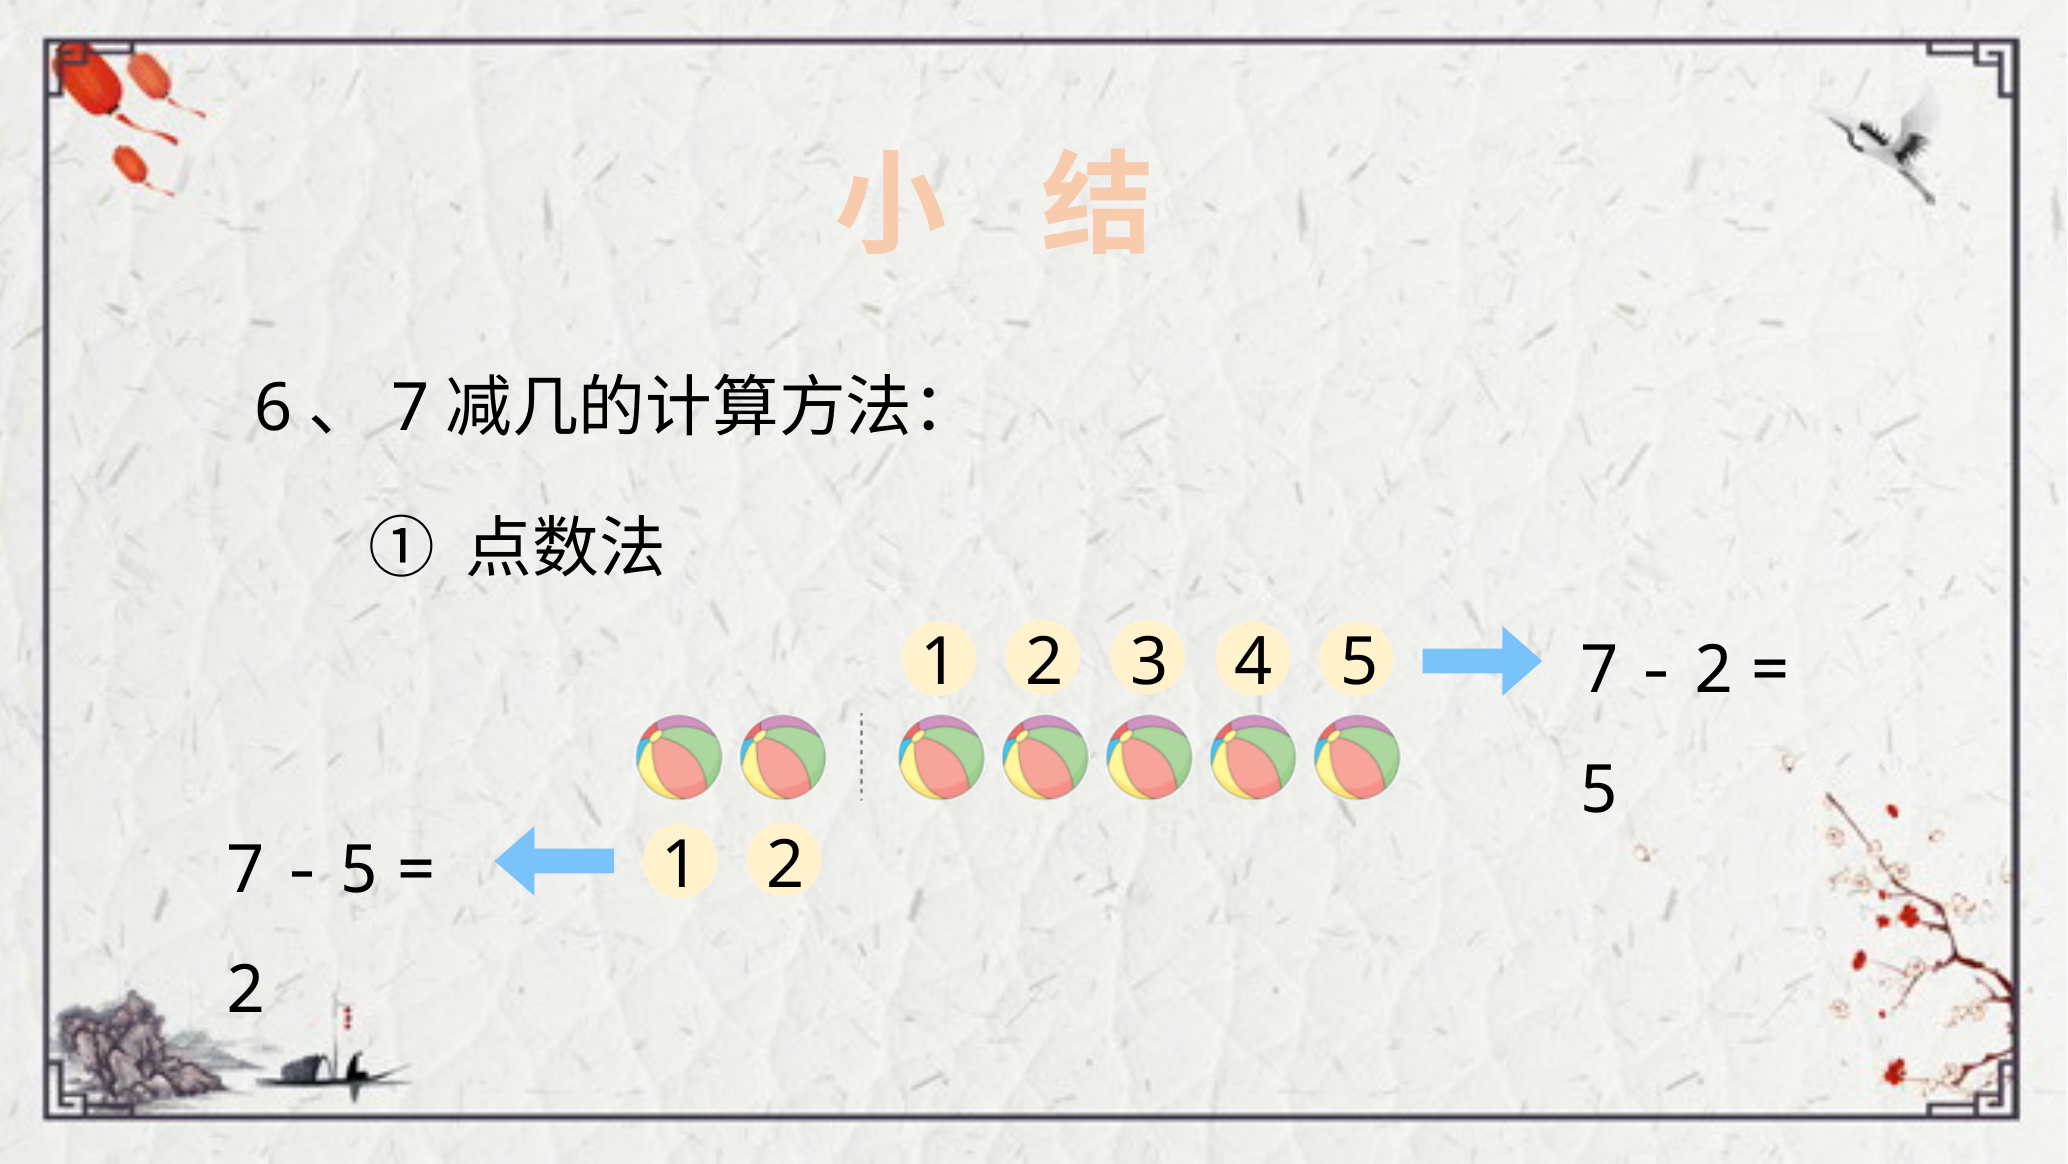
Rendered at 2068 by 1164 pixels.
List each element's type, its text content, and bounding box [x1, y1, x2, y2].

text_box [497, 823, 616, 899]
text_box [1421, 623, 1544, 699]
picture [0, 0, 2068, 1164]
text_box ① 点数法 [353, 457, 706, 593]
text_box 6、7减几的计算方法： [239, 316, 948, 452]
text_box 7 - 2 = 5 [1564, 578, 1827, 834]
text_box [643, 813, 823, 910]
text_box 7 - 5 = 2 [210, 778, 497, 1034]
text_box 小 结 [820, 124, 1169, 275]
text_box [901, 610, 1397, 704]
